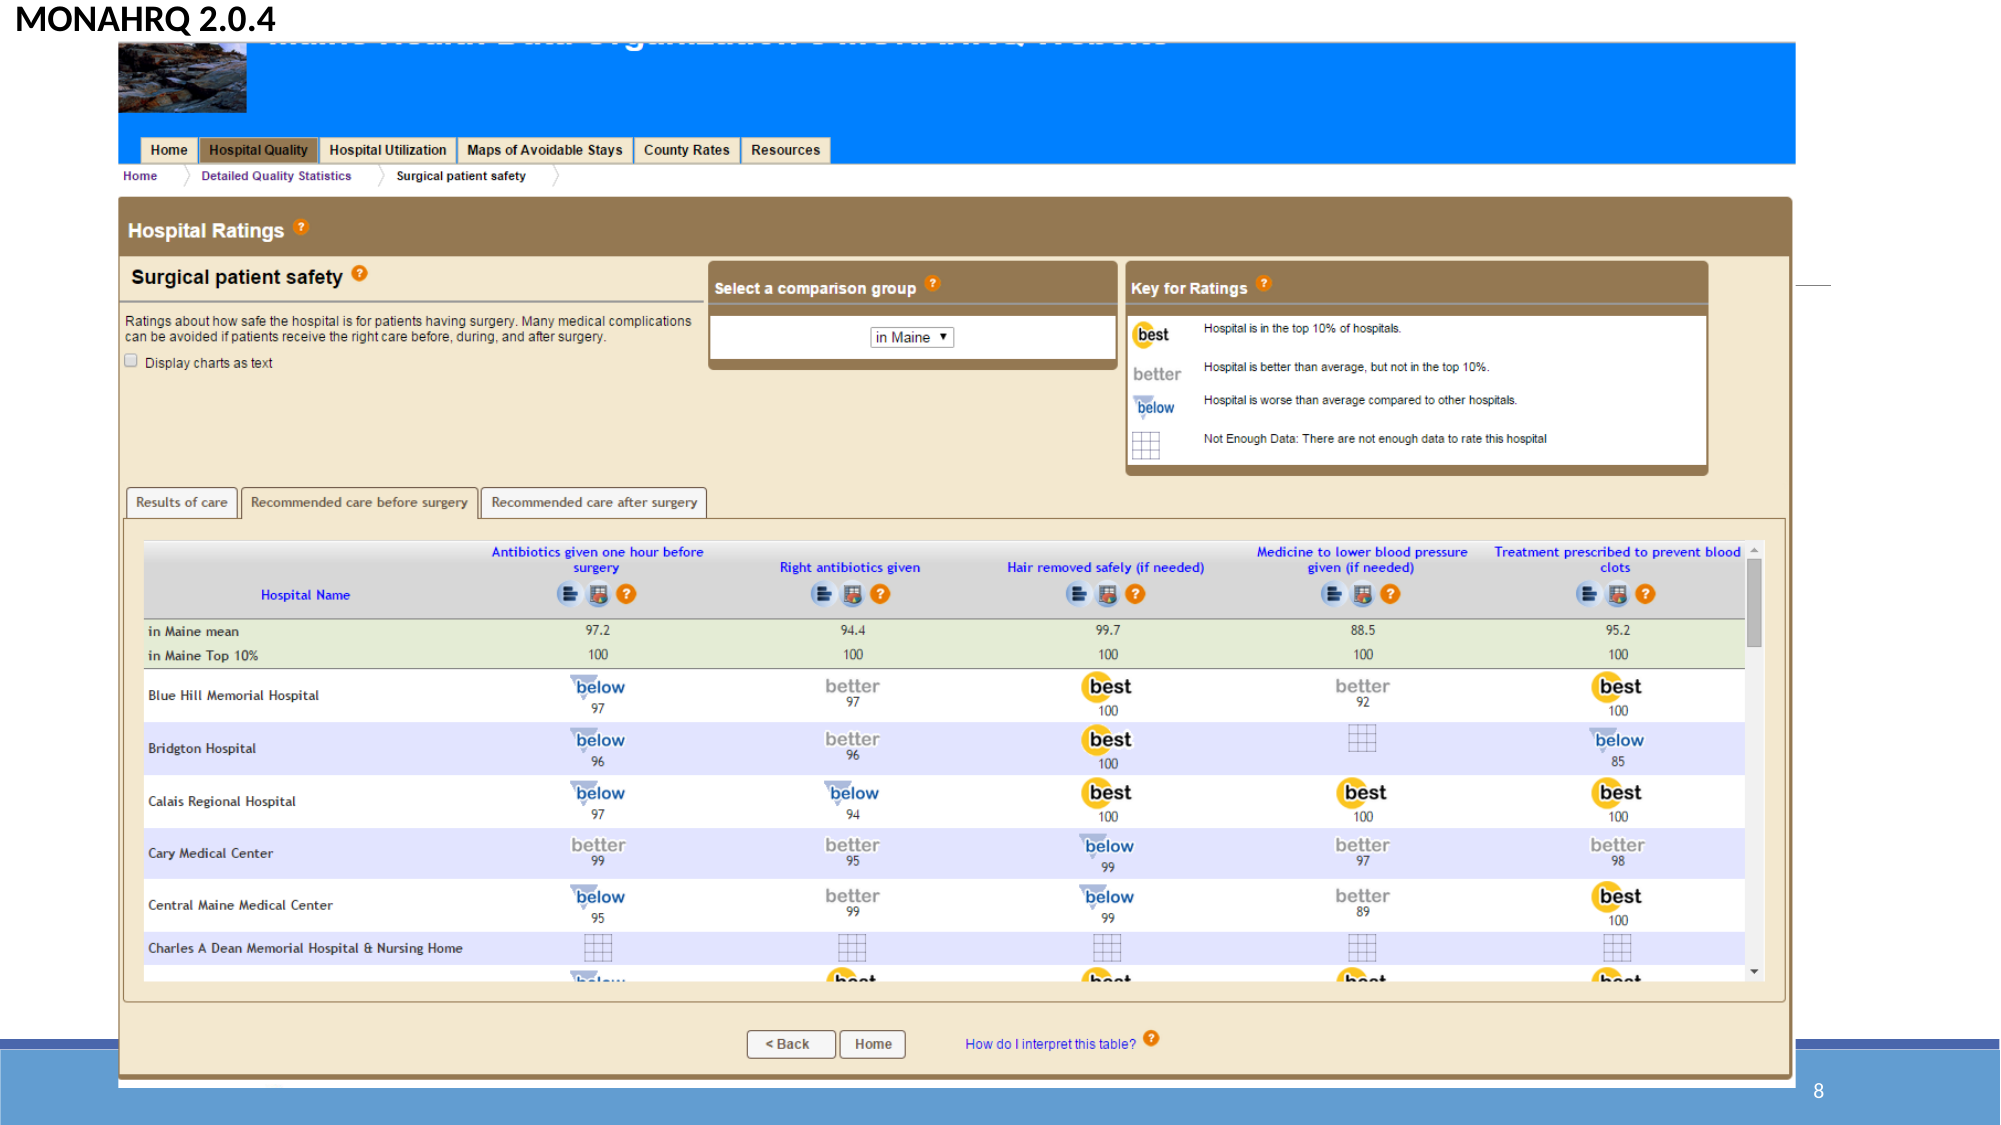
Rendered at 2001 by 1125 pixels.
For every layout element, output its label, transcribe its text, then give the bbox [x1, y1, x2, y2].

text_box MONAHRQ 2.0.4 [0, 0, 329, 47]
picture [117, 40, 1796, 1088]
slide_number 8 [1624, 1059, 1840, 1120]
